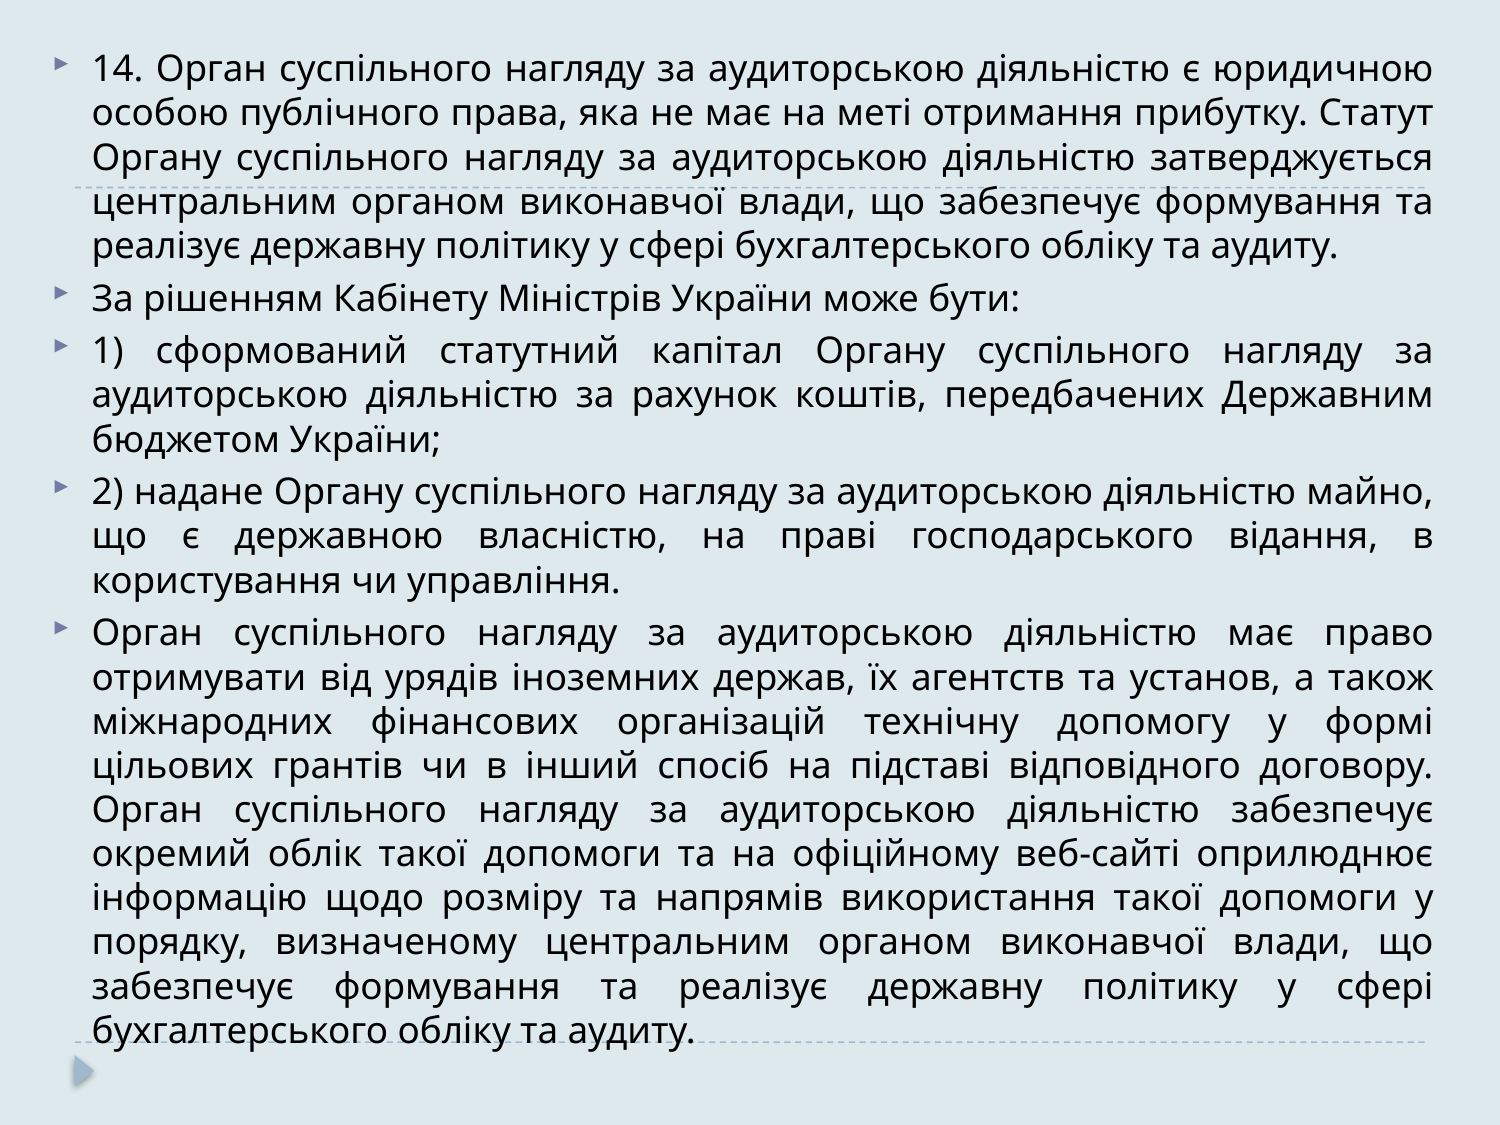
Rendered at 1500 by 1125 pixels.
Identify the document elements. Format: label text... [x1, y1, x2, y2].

list 14. Орган суспільного нагляду за аудиторською діяльністю є юридичною особою публічного права, яка не має на меті отримання прибутку. Статут Органу суспільного нагляду за аудиторською діяльністю затверджується центральним органом виконавчої влади, що забезпечує формування та реалізує державну політику у сфері бухгалтерського обліку та аудиту. За рішенням Кабінету Міністрів України може бути: 1) сформований статутний капітал Органу суспільного нагляду за аудиторською діяльністю за рахунок коштів, передбачених Державним бюджетом України; 2) надане Органу суспільного нагляду за аудиторською діяльністю майно, що є державною власністю, на праві господарського відання, в користування чи управління. Орган суспільного нагляду за аудиторською діяльністю має право отримувати від урядів іноземних держав, їх агентств та установ, а також міжнародних фінансових організацій технічну допомогу у формі цільових грантів чи в інший спосіб на підставі відповідного договору. Орган суспільного нагляду за аудиторською діяльністю забезпечує окремий облік такої допомоги та на офіційному веб-сайті оприлюднює інформацію щодо розміру та напрямів використання такої допомоги у порядку, визначеному центральним органом виконавчої влади, що забезпечує формування та реалізує державну політику у сфері бухгалтерського обліку та аудиту. [37, 37, 1450, 1100]
